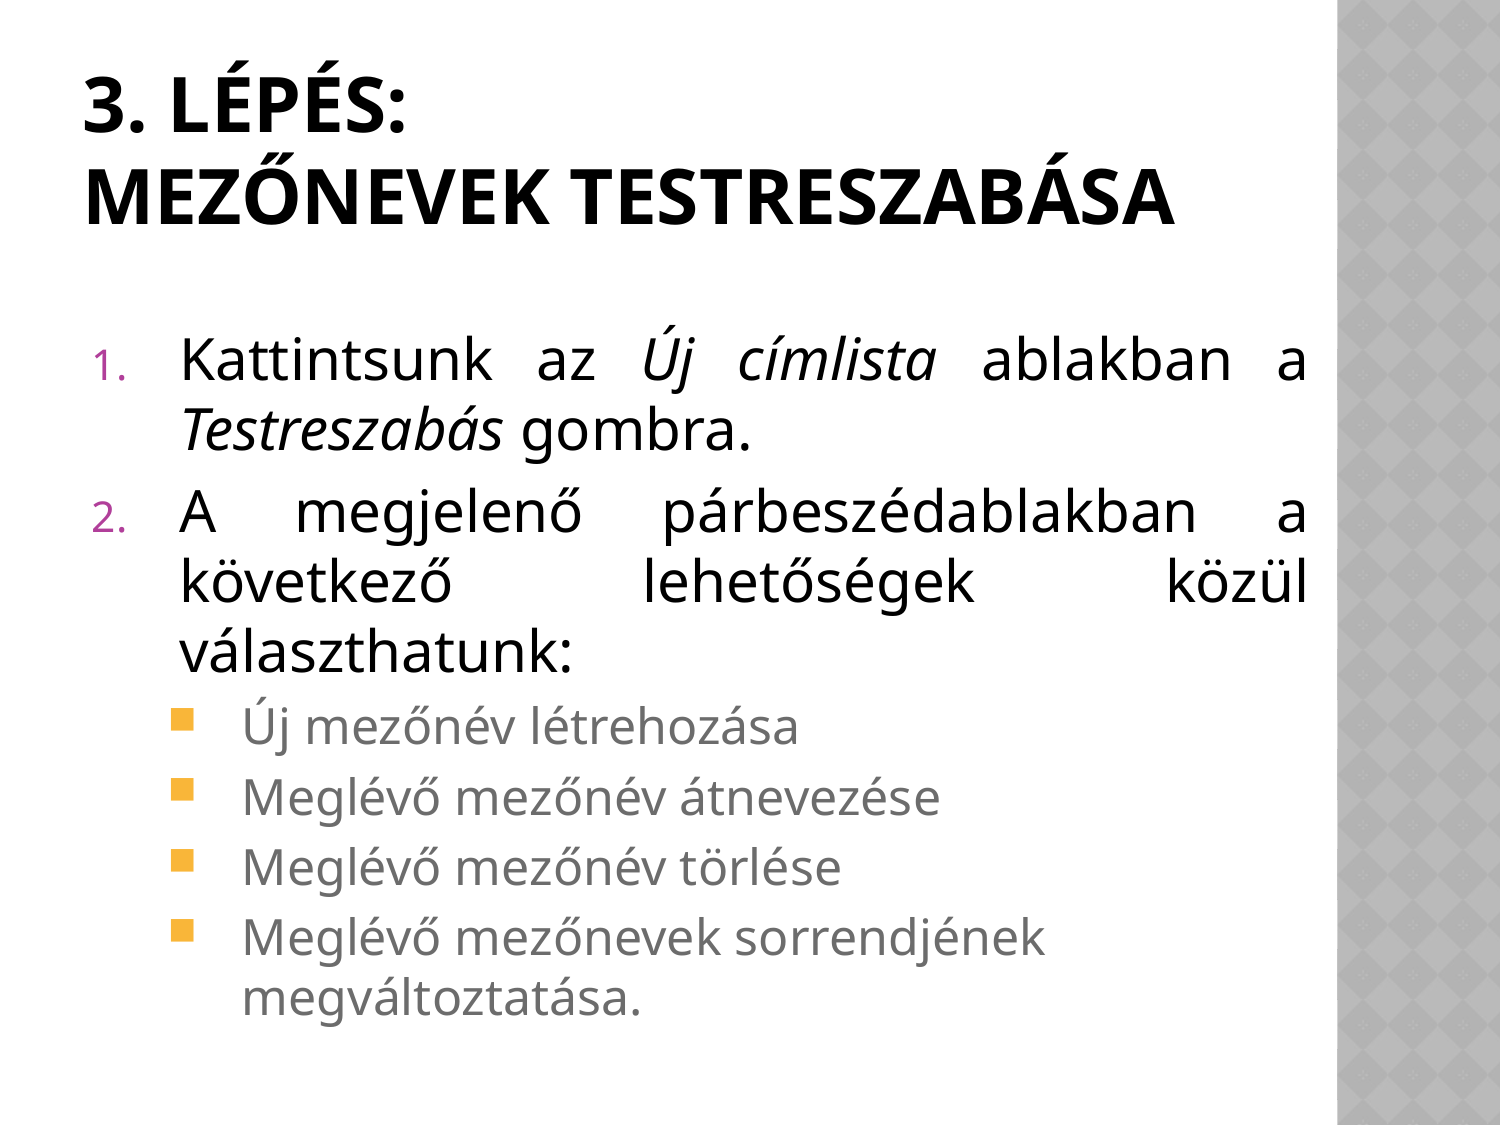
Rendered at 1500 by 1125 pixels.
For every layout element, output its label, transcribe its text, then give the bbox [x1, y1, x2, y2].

title 3. LÉPÉS: MEZŐNEVEK TESTRESZABÁSA [75, 52, 1263, 240]
list Kattintsunk az Új címlista ablakban a Testreszabás gombra. A megjelenő párbeszédablakban a következő lehetőségek közül választhatunk: Új mezőnév létrehozása Meglévő mezőnév átnevezése Meglévő mezőnév törlése Meglévő mezőnevek sorrendjének megváltoztatása. [76, 314, 1325, 1044]
